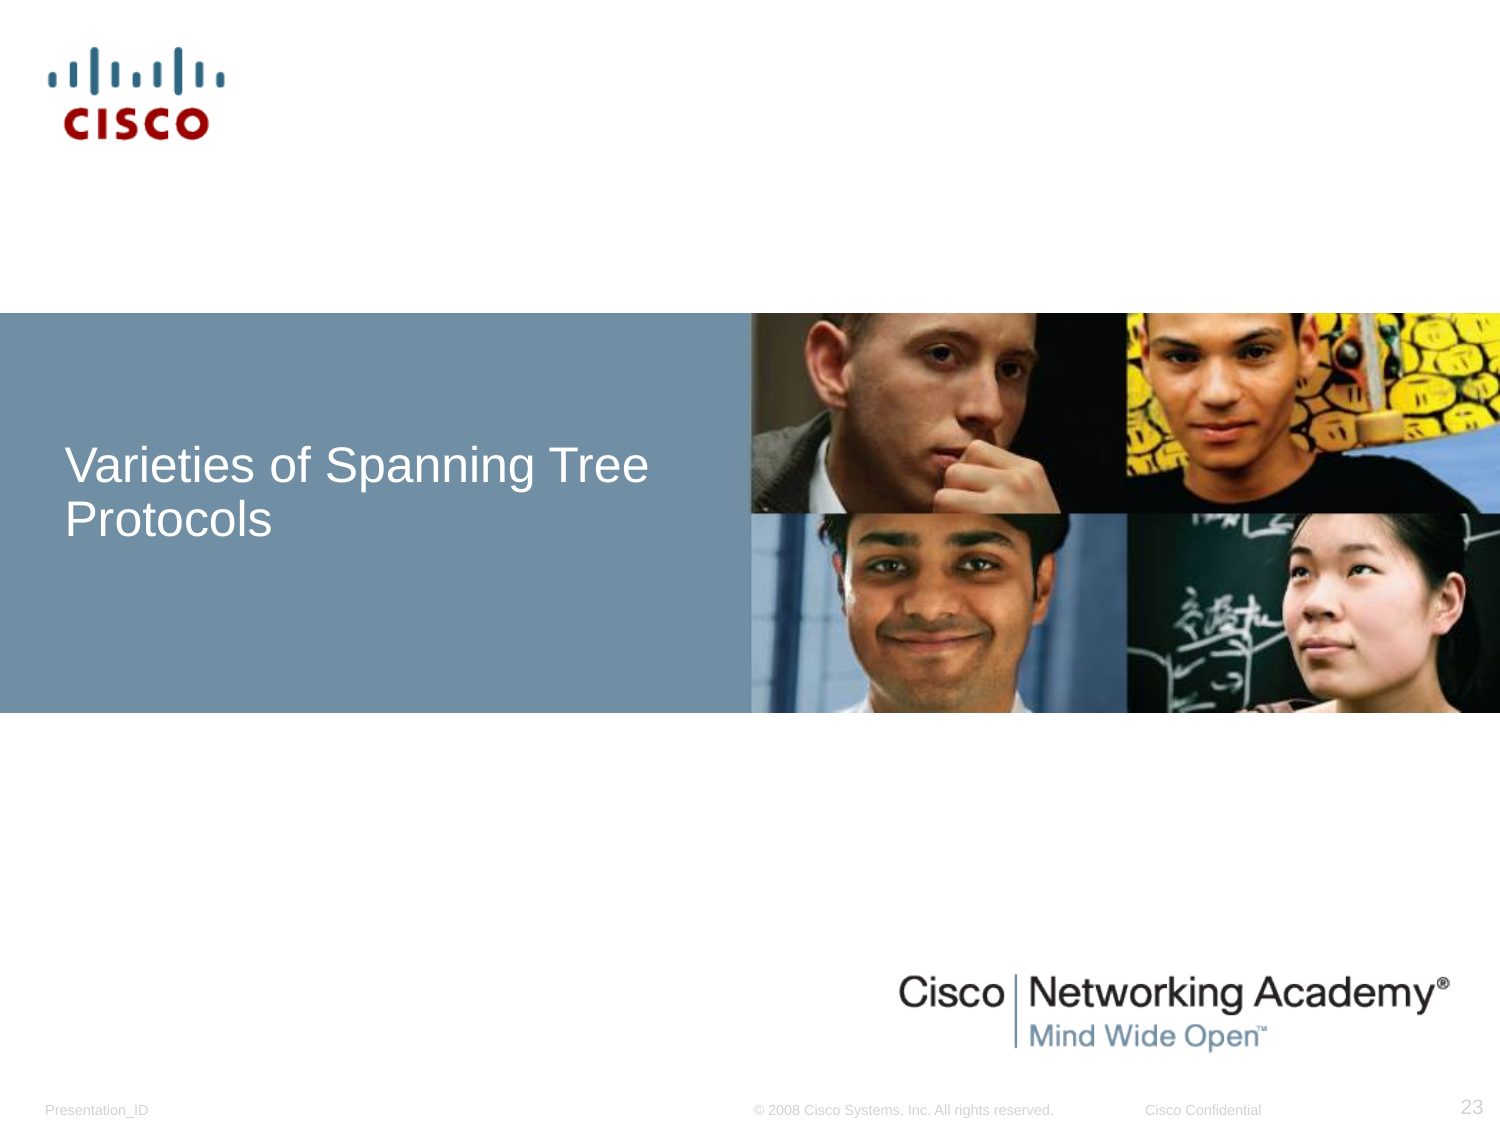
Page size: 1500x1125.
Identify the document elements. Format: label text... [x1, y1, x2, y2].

picture [40, 19, 233, 168]
title Varieties of Spanning Tree Protocols [50, 371, 684, 615]
picture [899, 974, 1450, 1053]
picture [0, 313, 1500, 713]
